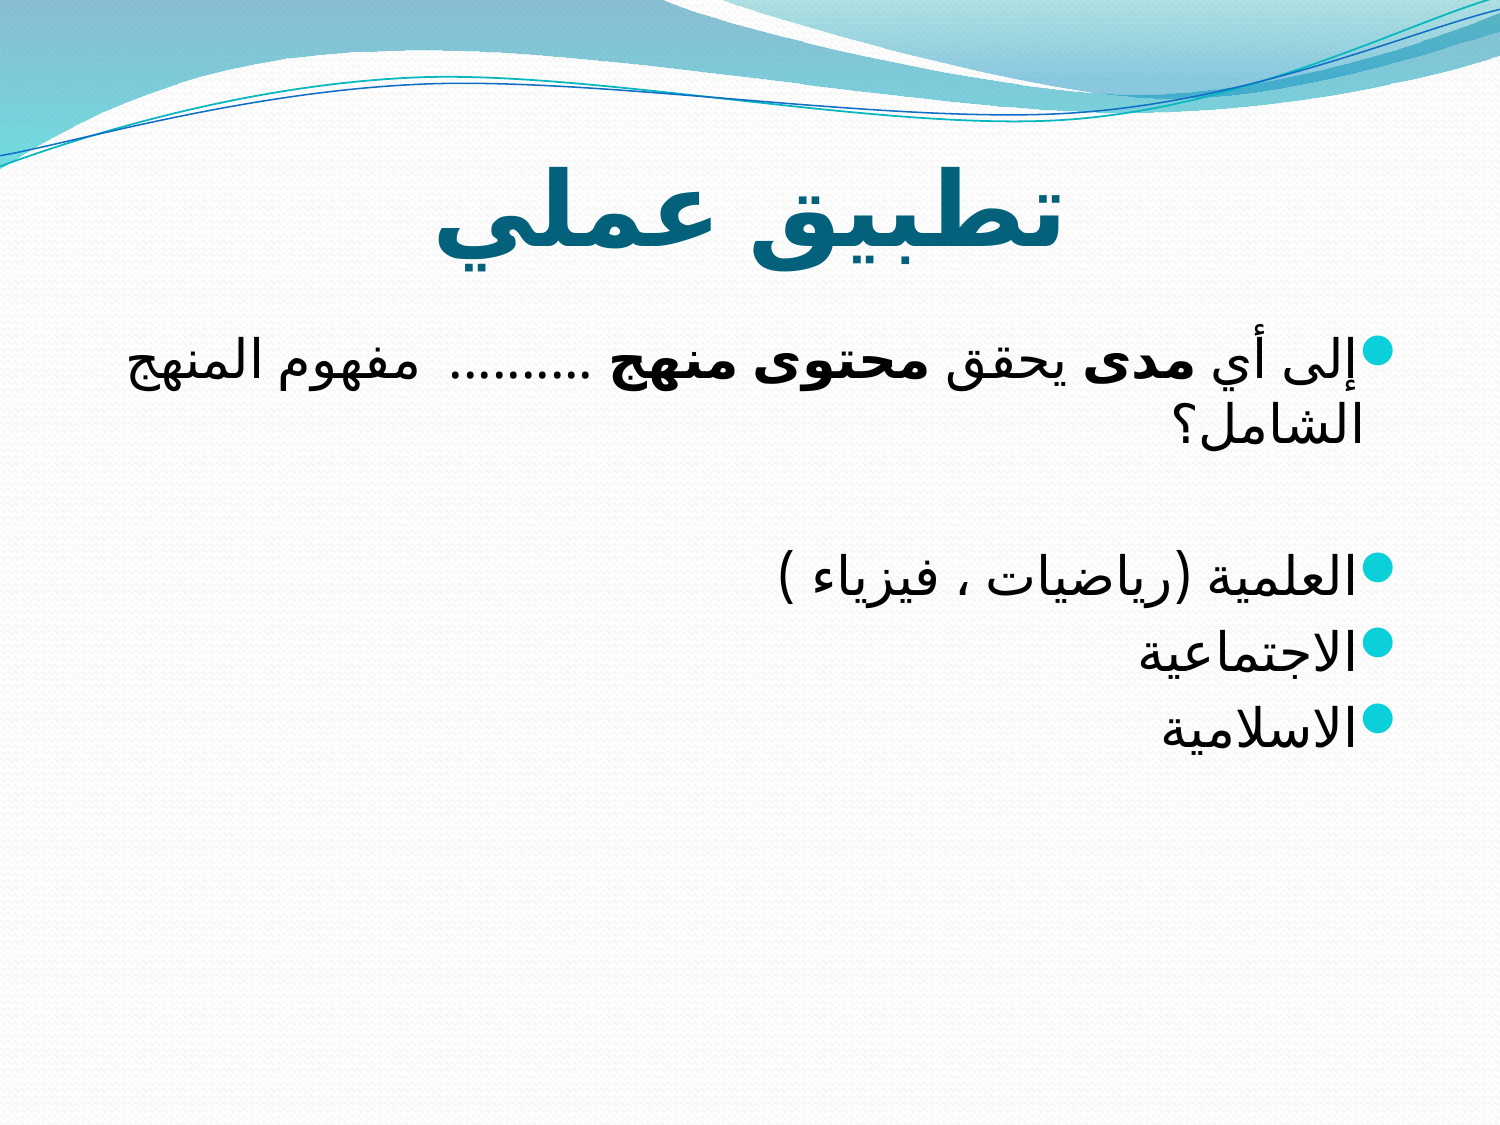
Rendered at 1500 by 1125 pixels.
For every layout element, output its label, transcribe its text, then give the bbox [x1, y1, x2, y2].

list إلى أي مدى يحقق محتوى منهج .......... مفهوم المنهج الشامل؟ العلمية (رياضيات ، فيزياء ) الاجتماعية الاسلامية [75, 317, 1425, 1038]
title تطبيق عملي [75, 115, 1425, 268]
